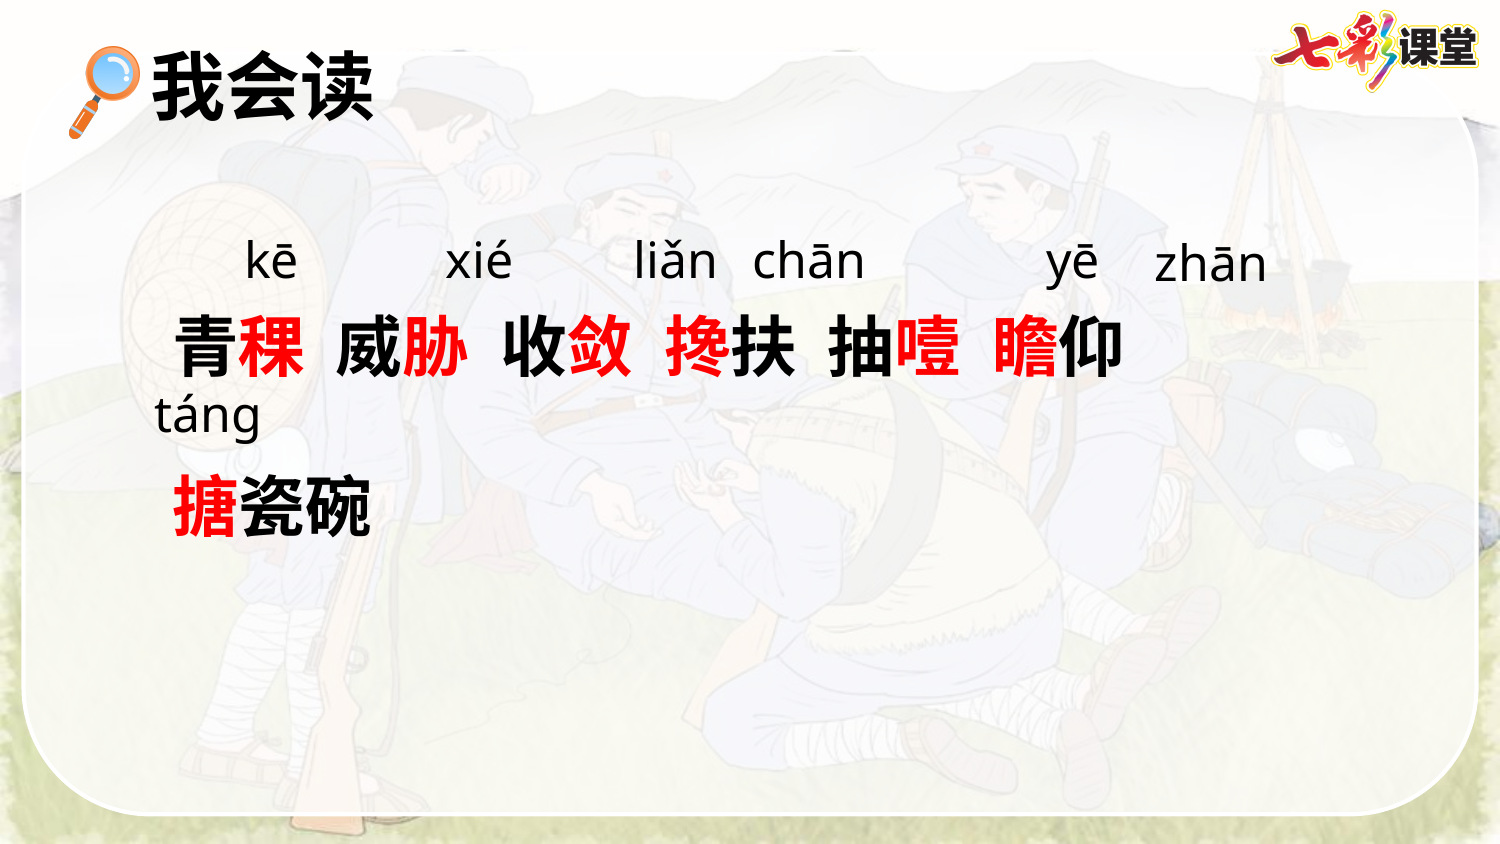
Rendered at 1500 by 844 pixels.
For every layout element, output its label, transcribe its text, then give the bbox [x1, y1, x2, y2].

text_box chān [738, 220, 928, 296]
text_box 青稞 威胁 收敛 搀扶 抽噎 瞻仰 搪瓷碗 [157, 217, 1436, 552]
text_box táng [139, 374, 329, 450]
text_box liǎn [619, 220, 738, 296]
picture [0, 0, 1500, 844]
text_box 我会读 [135, 32, 506, 137]
text_box kē [216, 220, 359, 296]
text_box xié [430, 220, 573, 296]
text_box yē [1031, 220, 1140, 296]
text_box zhān [1139, 223, 1329, 299]
